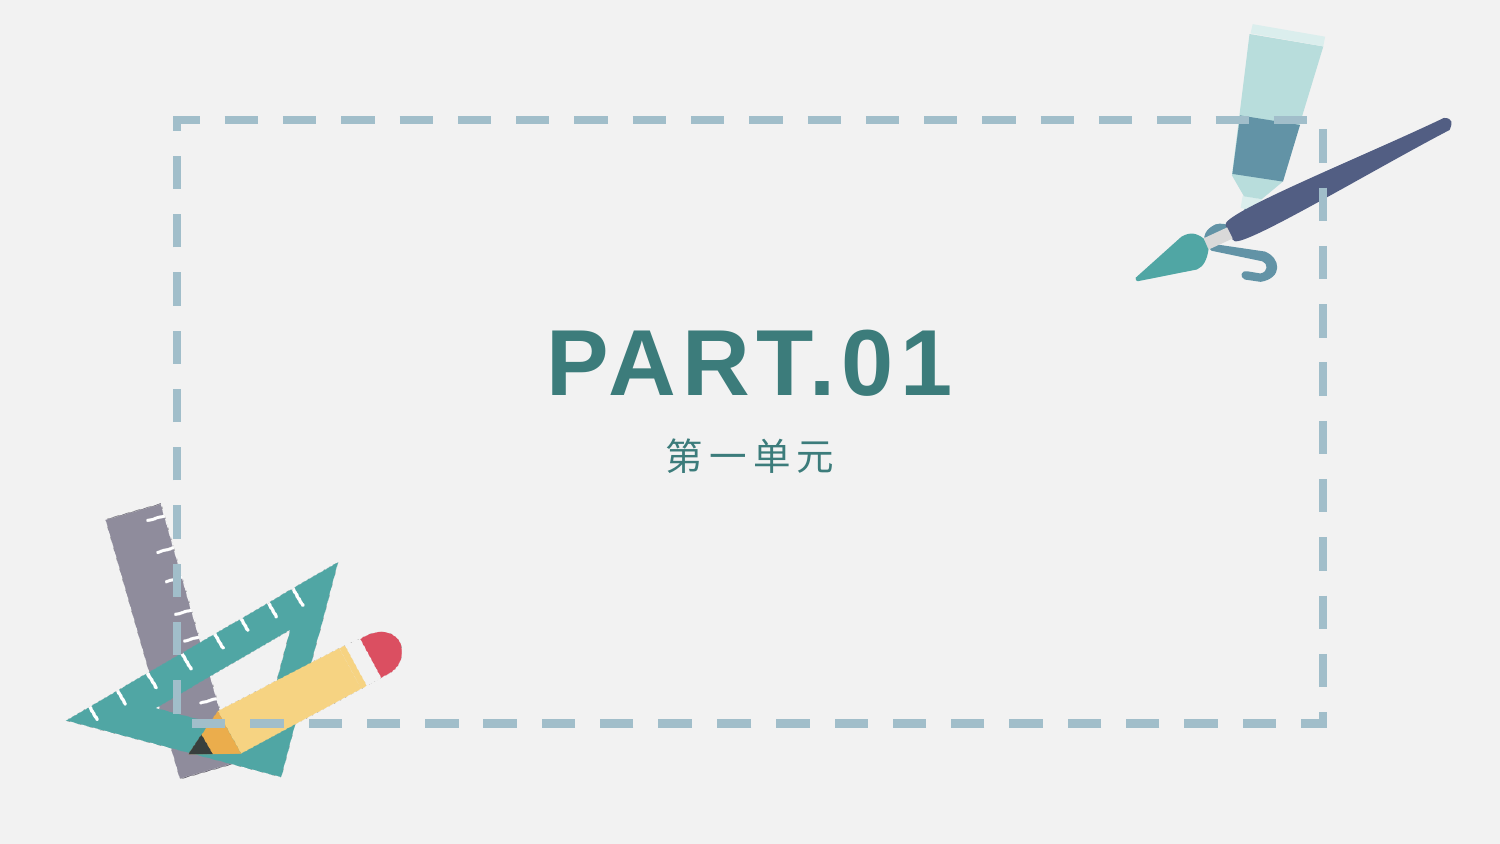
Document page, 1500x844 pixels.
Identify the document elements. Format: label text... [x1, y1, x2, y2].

picture [65, 503, 402, 779]
text_box PART.01 [358, 286, 1142, 430]
text_box 第一单元 [358, 432, 1142, 557]
